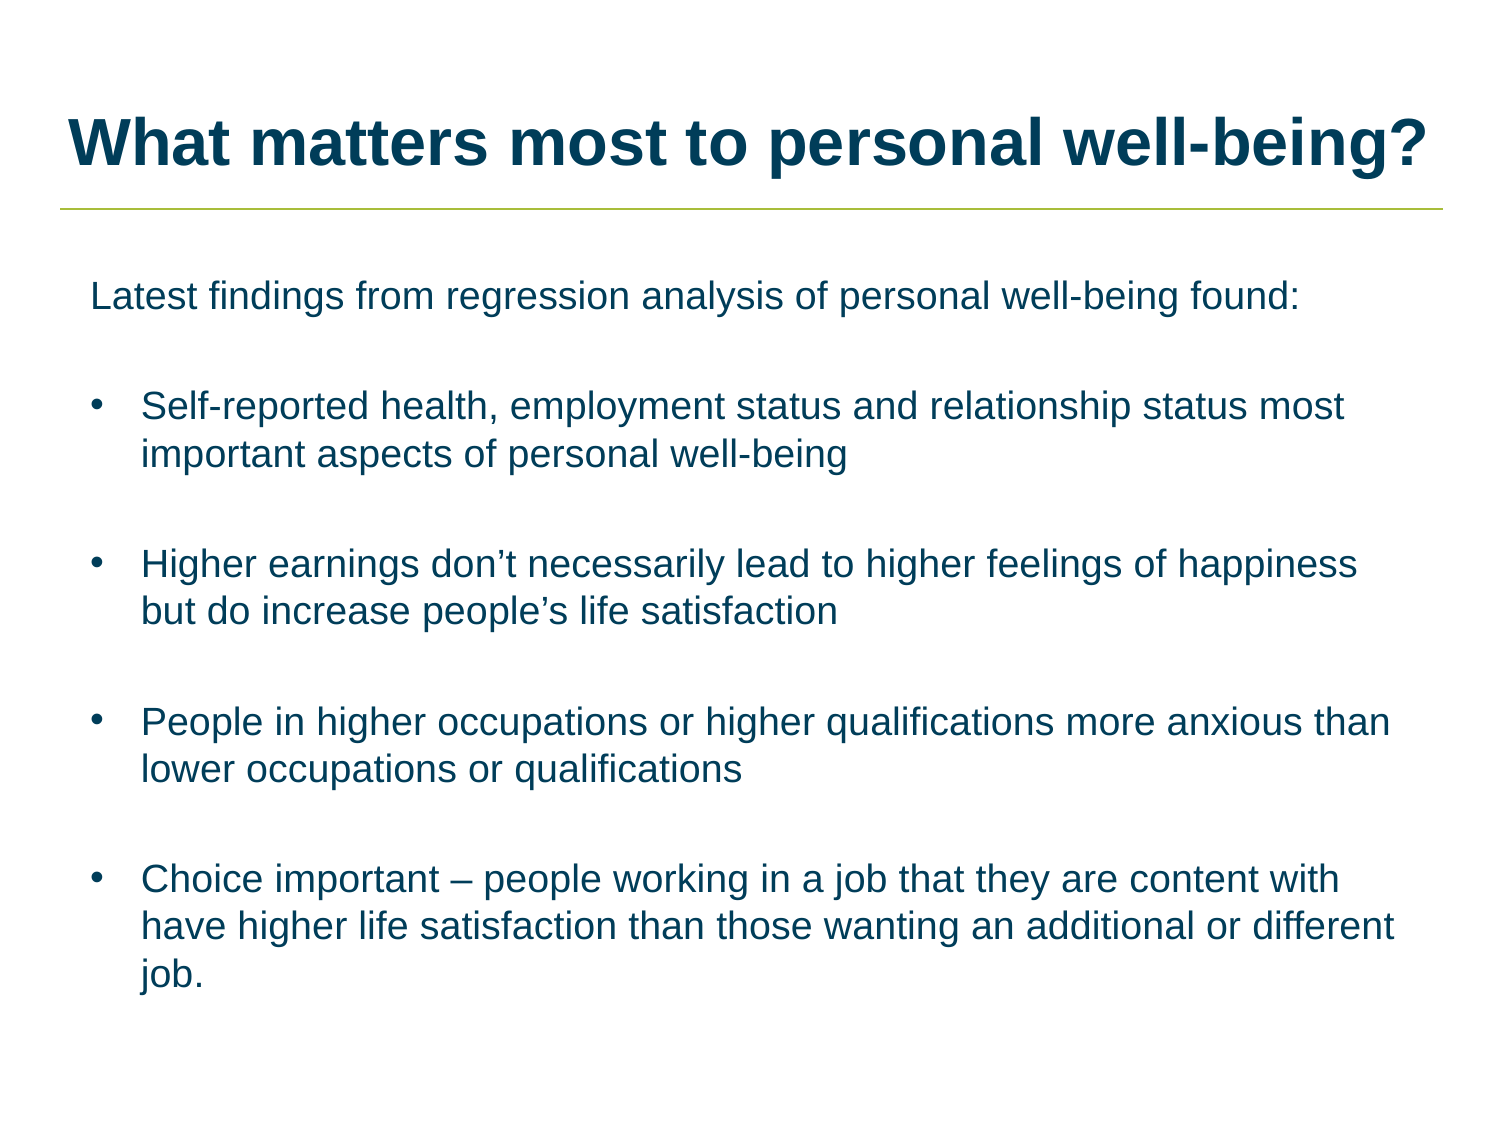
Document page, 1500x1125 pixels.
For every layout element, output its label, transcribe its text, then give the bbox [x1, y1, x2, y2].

list Latest findings from regression analysis of personal well-being found: Self-reported health, employment status and relationship status most important aspects of personal well-being Higher earnings don’t necessarily lead to higher feelings of happiness but do increase people’s life satisfaction People in higher occupations or higher qualifications more anxious than lower occupations or qualifications Choice important – people working in a job that they are content with have higher life satisfaction than those wanting an additional or different job. [75, 262, 1425, 1005]
title What matters most to personal well-being? [53, 45, 1447, 233]
